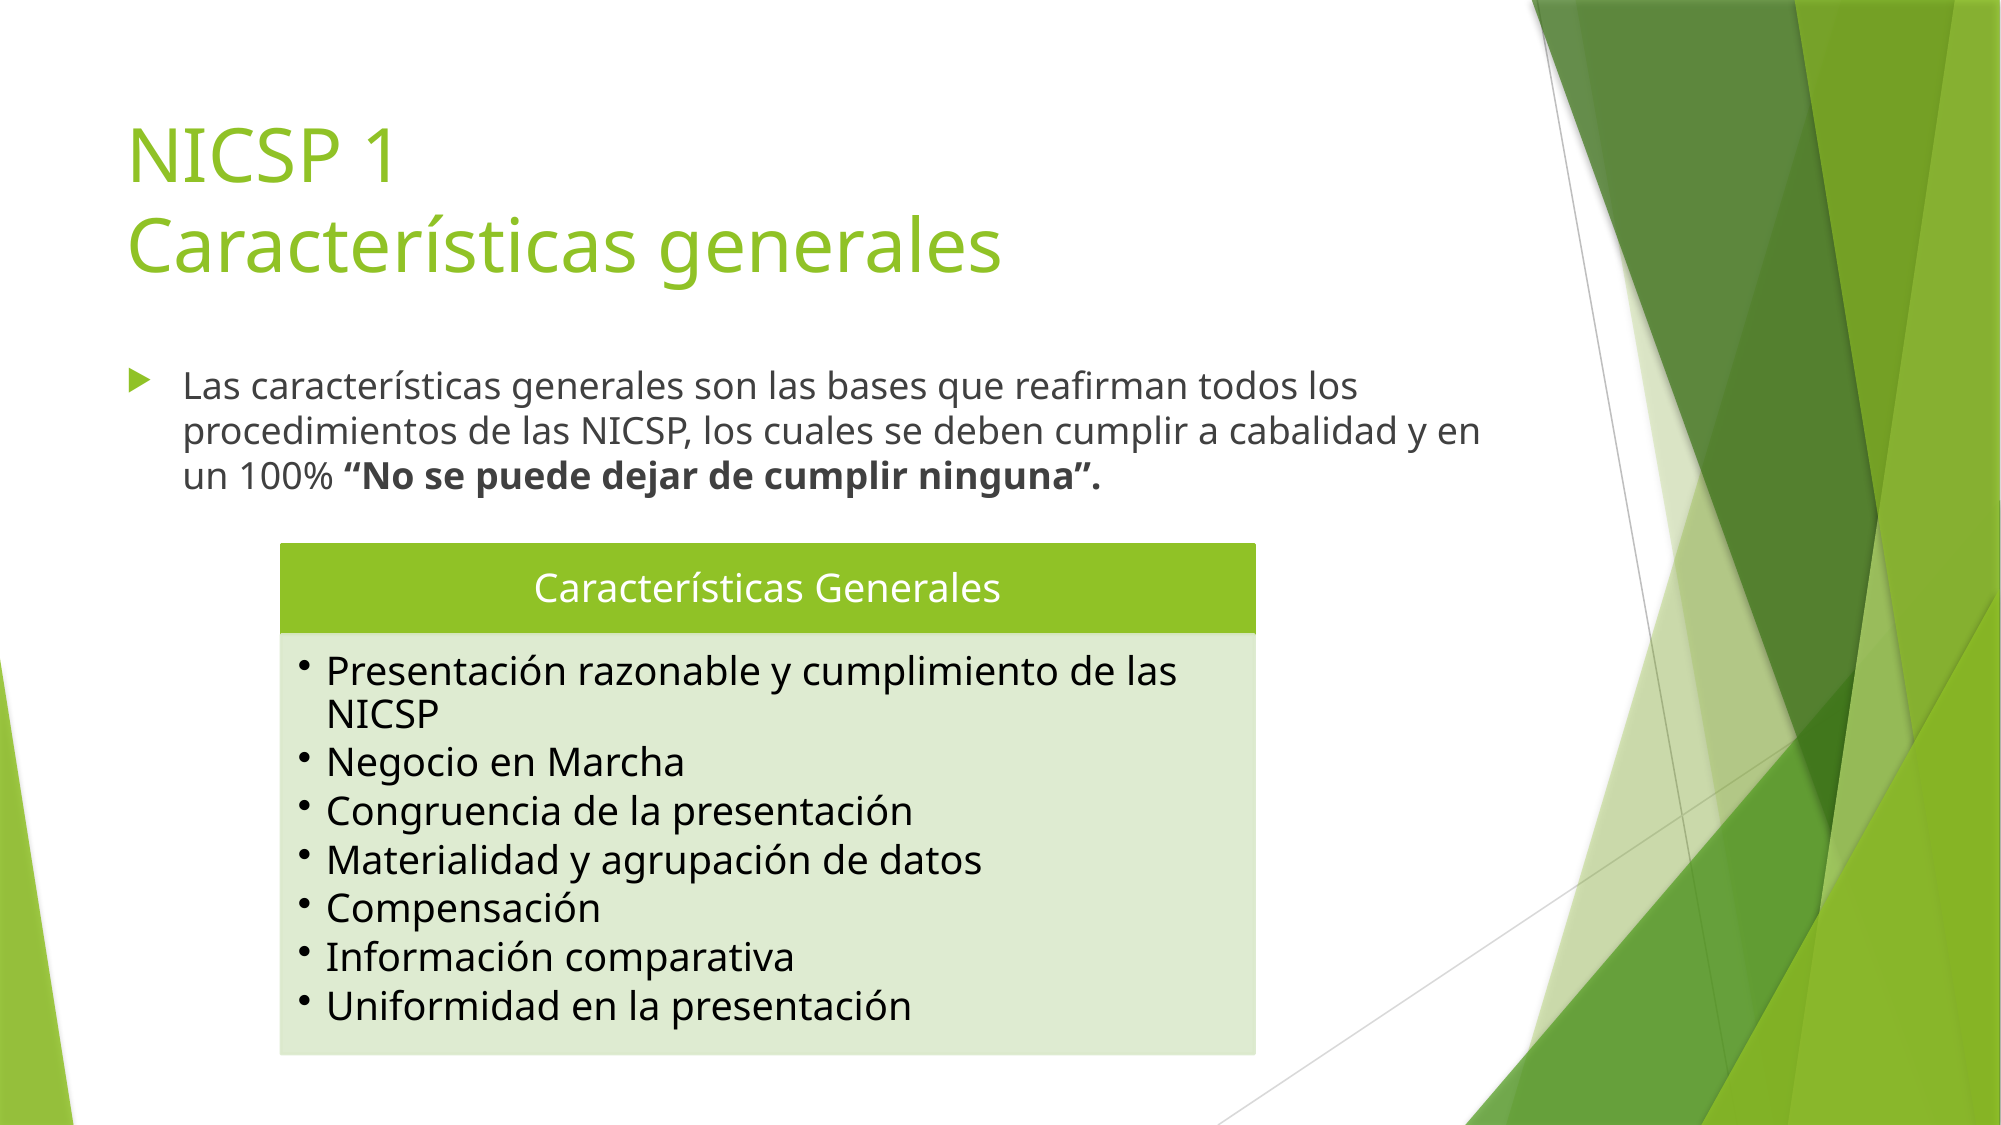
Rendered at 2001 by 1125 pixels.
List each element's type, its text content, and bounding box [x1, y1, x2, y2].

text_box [280, 544, 1255, 1055]
list Las características generales son las bases que reafirman todos los procedimientos de las NICSP, los cuales se deben cumplir a cabalidad y en un 100% “No se puede dejar de cumplir ninguna”. [111, 354, 1522, 992]
title NICSP 1 Características generales [111, 99, 1522, 317]
